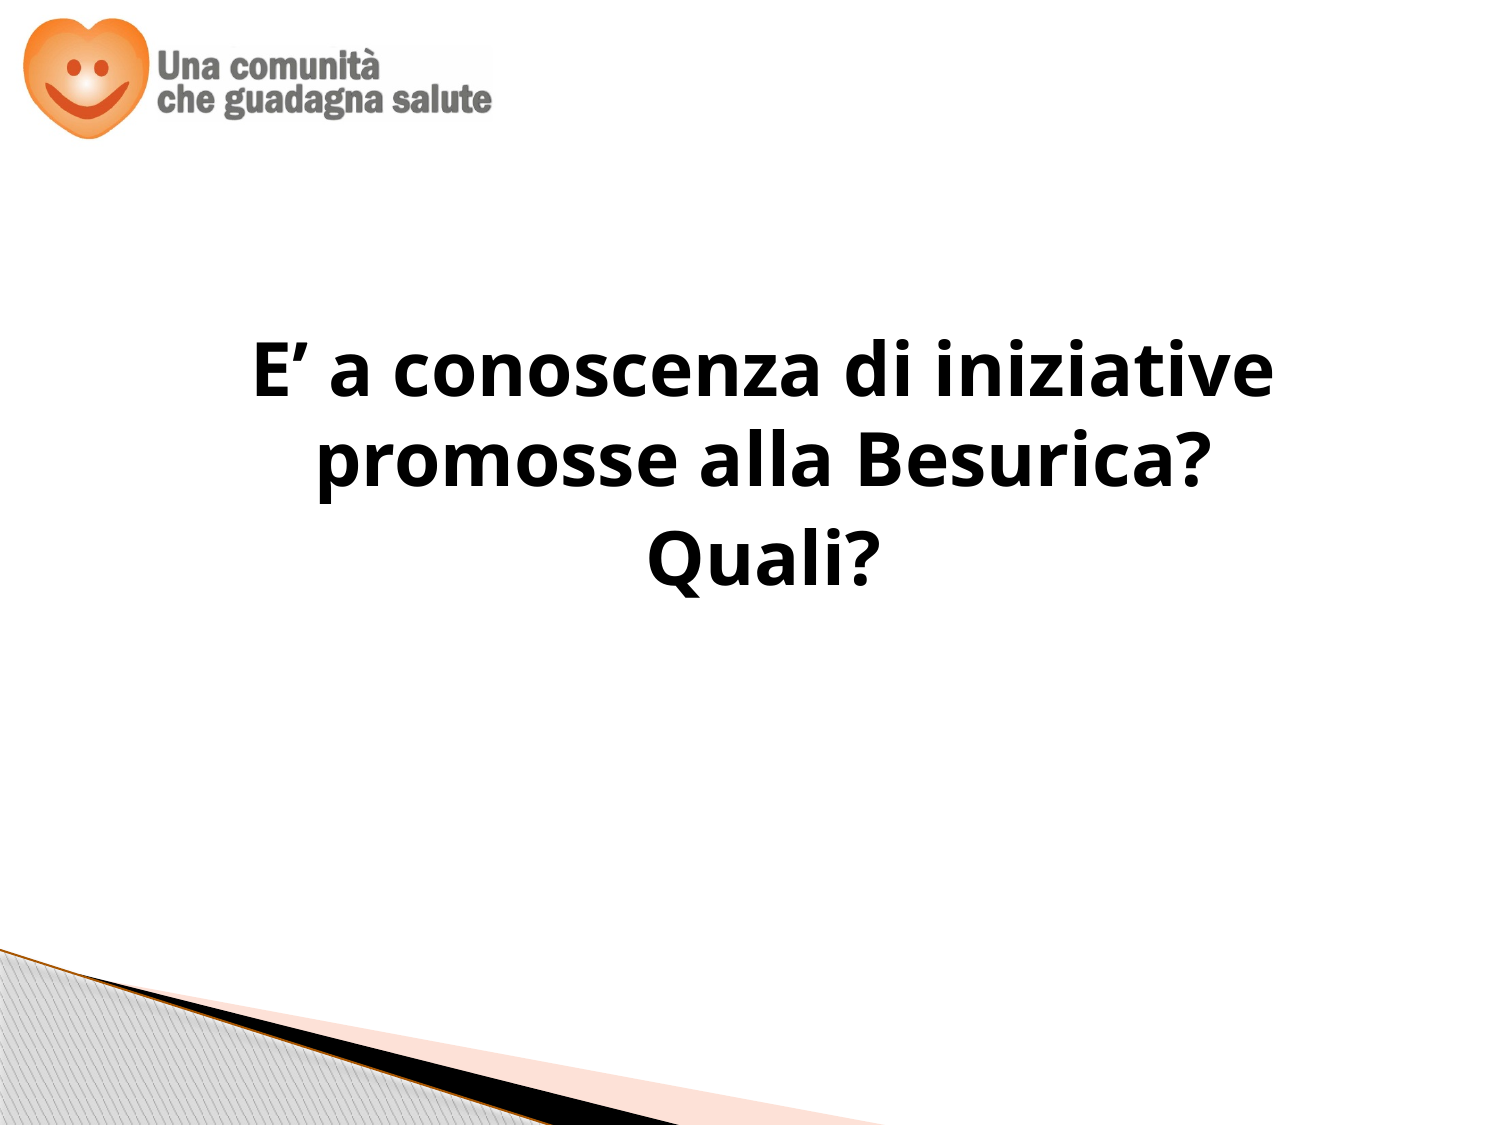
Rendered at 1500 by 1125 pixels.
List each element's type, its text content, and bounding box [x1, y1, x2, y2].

picture [5, 4, 503, 209]
list E’ a conoscenza di iniziative promosse alla Besurica? Quali? [88, 314, 1439, 669]
